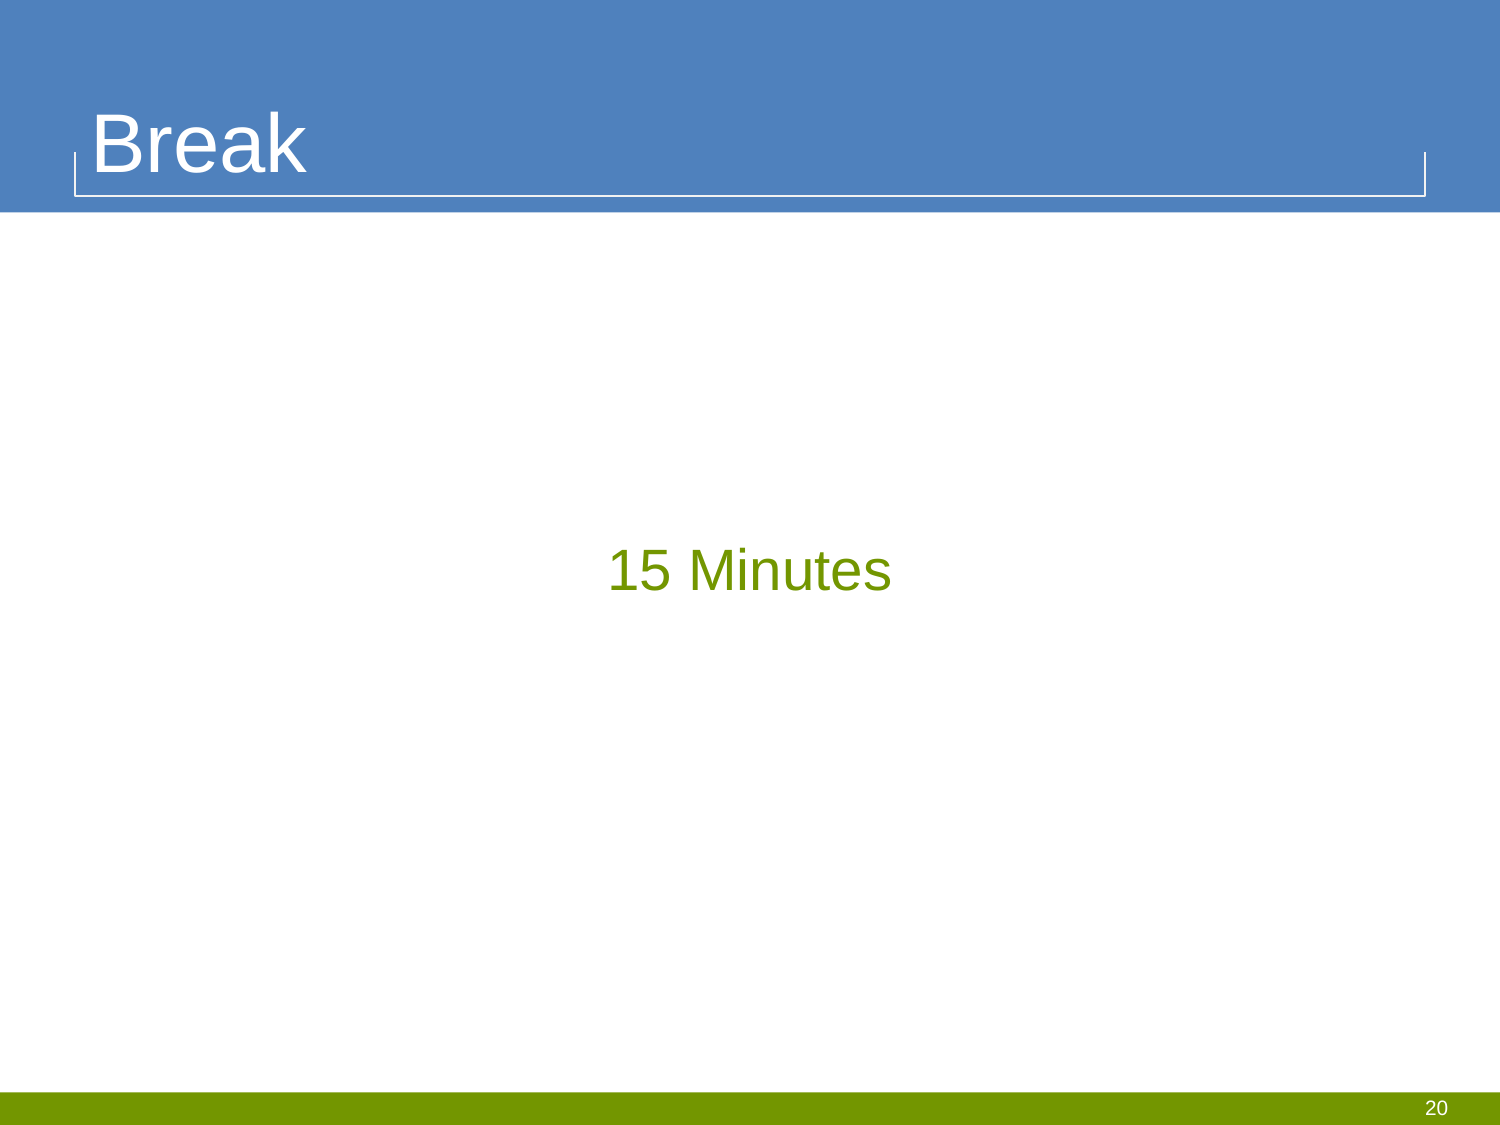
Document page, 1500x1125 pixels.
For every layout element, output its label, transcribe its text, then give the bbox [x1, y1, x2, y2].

list 15 Minutes [74, 524, 1426, 1006]
title Break [74, 44, 1426, 233]
